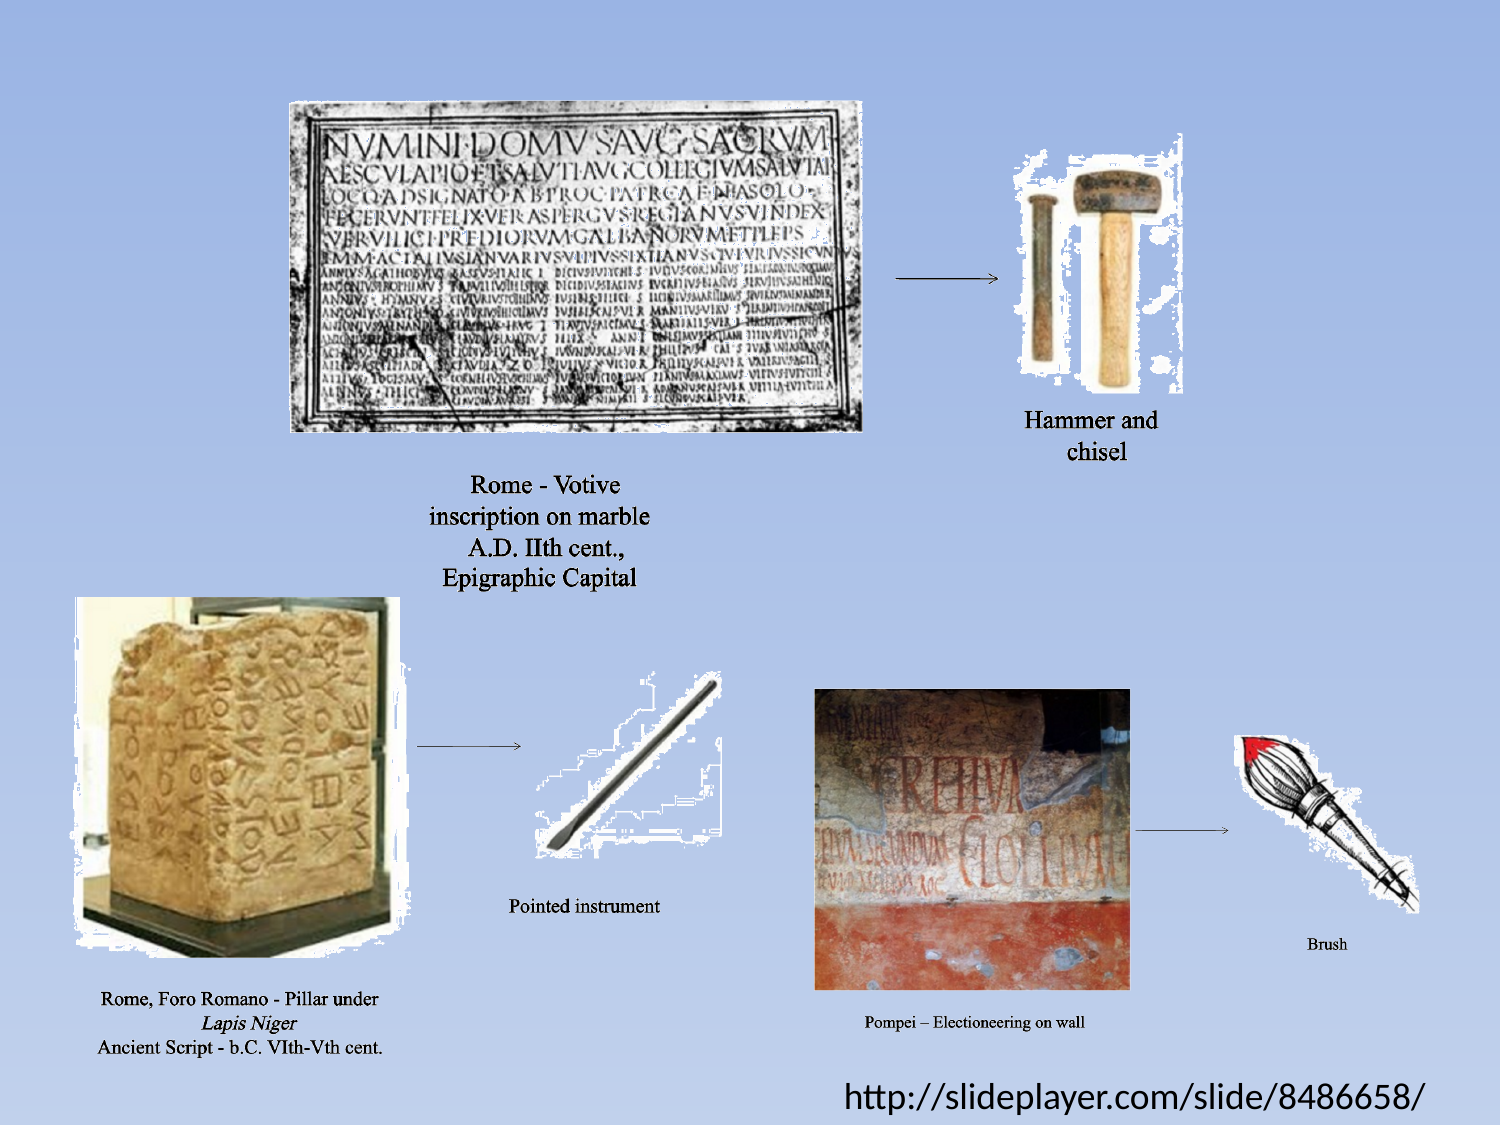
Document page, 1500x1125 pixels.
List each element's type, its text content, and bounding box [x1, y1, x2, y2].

picture [0, 74, 1434, 1063]
text_box http://slideplayer.com/slide/8486658/ [829, 1064, 1441, 1125]
